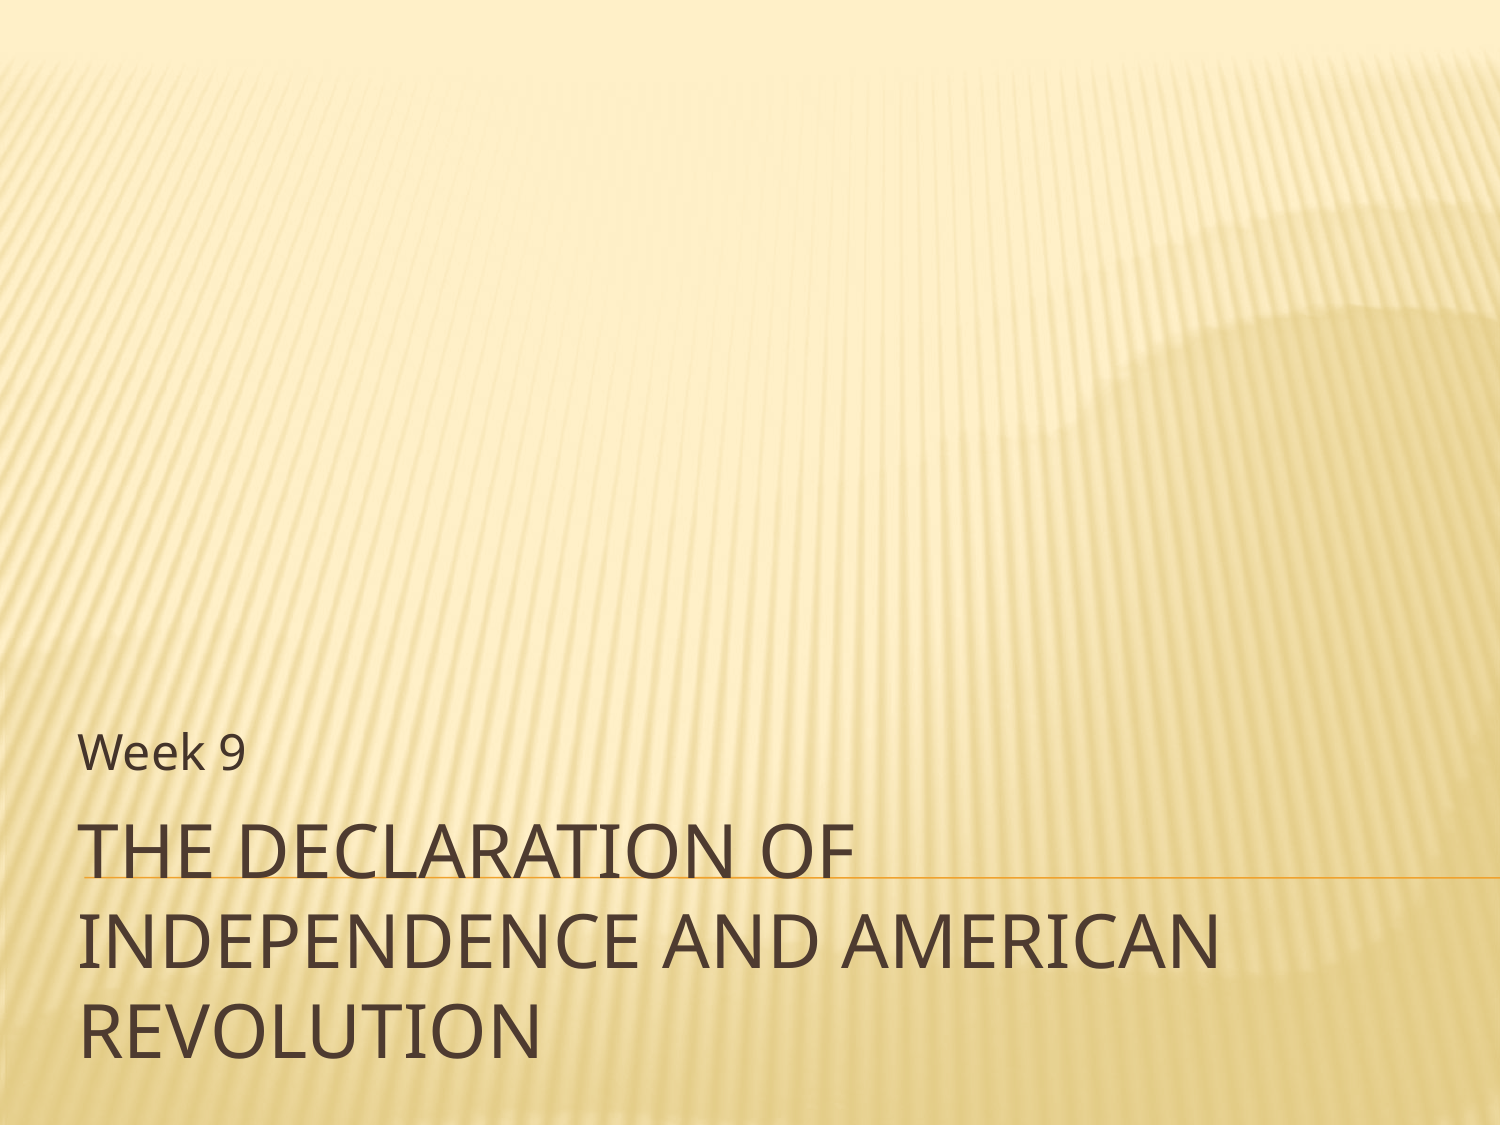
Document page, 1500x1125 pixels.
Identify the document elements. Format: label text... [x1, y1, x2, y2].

subtitle Week 9 [62, 637, 1450, 788]
title The Declaration of Independence and American Revolution [62, 796, 1450, 997]
